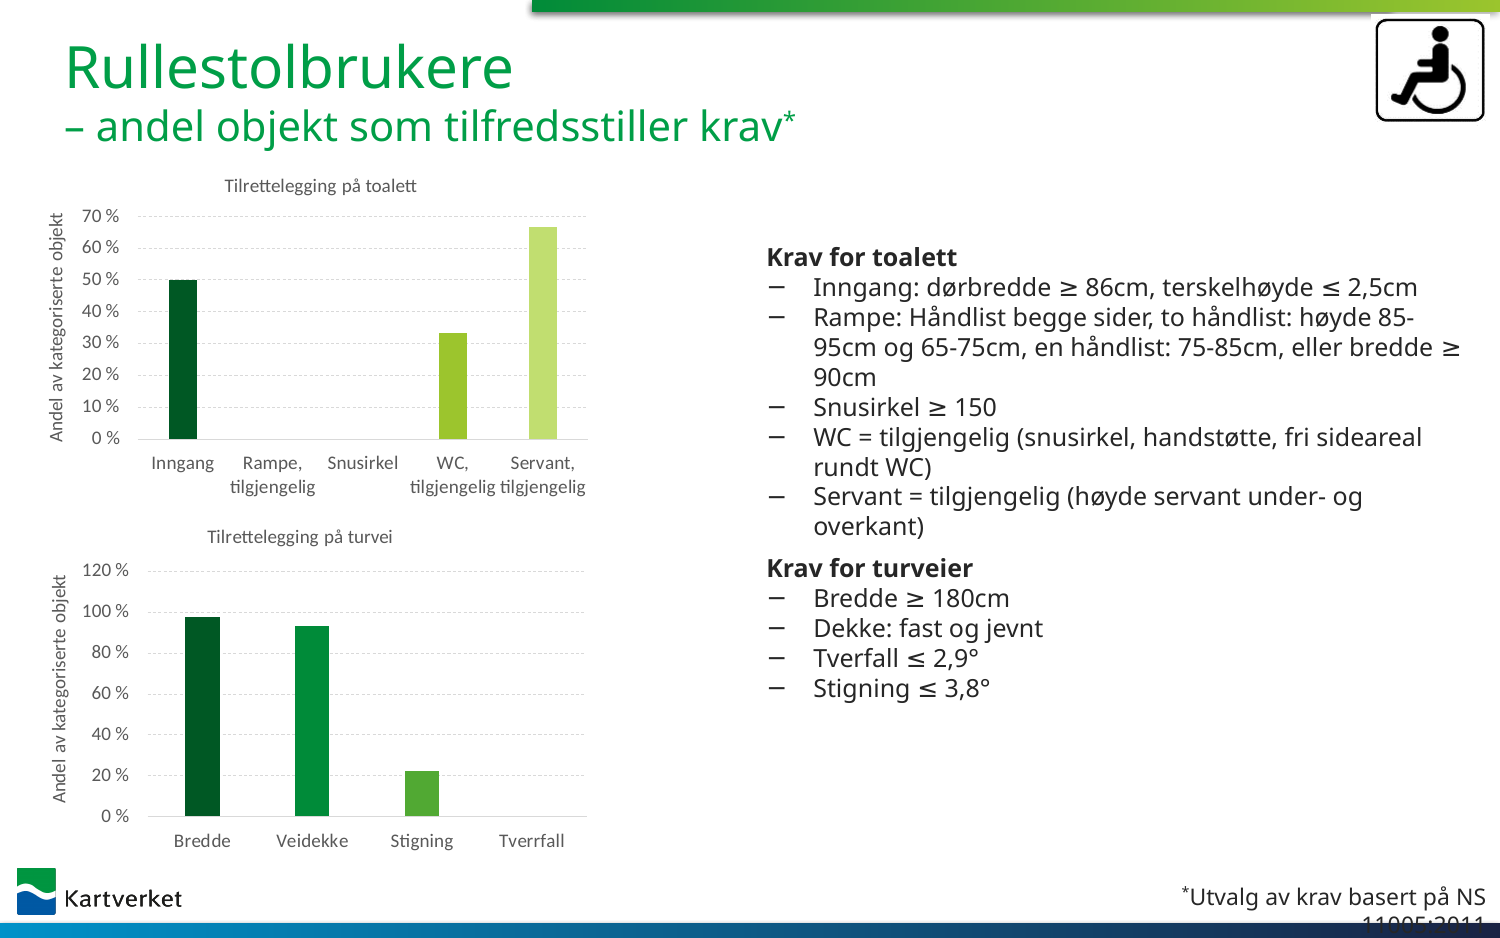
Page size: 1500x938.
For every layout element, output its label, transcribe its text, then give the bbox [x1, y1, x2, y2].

picture [41, 520, 598, 859]
picture [41, 166, 599, 505]
text_box Krav for turveier Bredde ≥ 180cm Dekke: fast og jevnt Tverfall ≤ 2,9° Stigning ≤ 3,8° [751, 545, 1483, 710]
text_box Krav for toalett Inngang: dørbredde ≥ 86cm, terskelhøyde ≤ 2,5cm Rampe: Håndlist begge sider, to håndlist: høyde 85-95cm og 65-75cm, en håndlist: 75-85cm, eller bredde ≥ 90cm Snusirkel ≥ 150 WC = tilgjengelig (snusirkel, handstøtte, fri sideareal rundt WC) Servant = tilgjengelig (høyde servant under- og overkant) [751, 234, 1483, 545]
picture [1371, 13, 1491, 127]
text_box *Utvalg av krav basert på NS 11005:2011 [1068, 873, 1500, 938]
text_box Rullestolbrukere – andel objekt som tilfredsstiller krav* [49, 14, 1431, 158]
